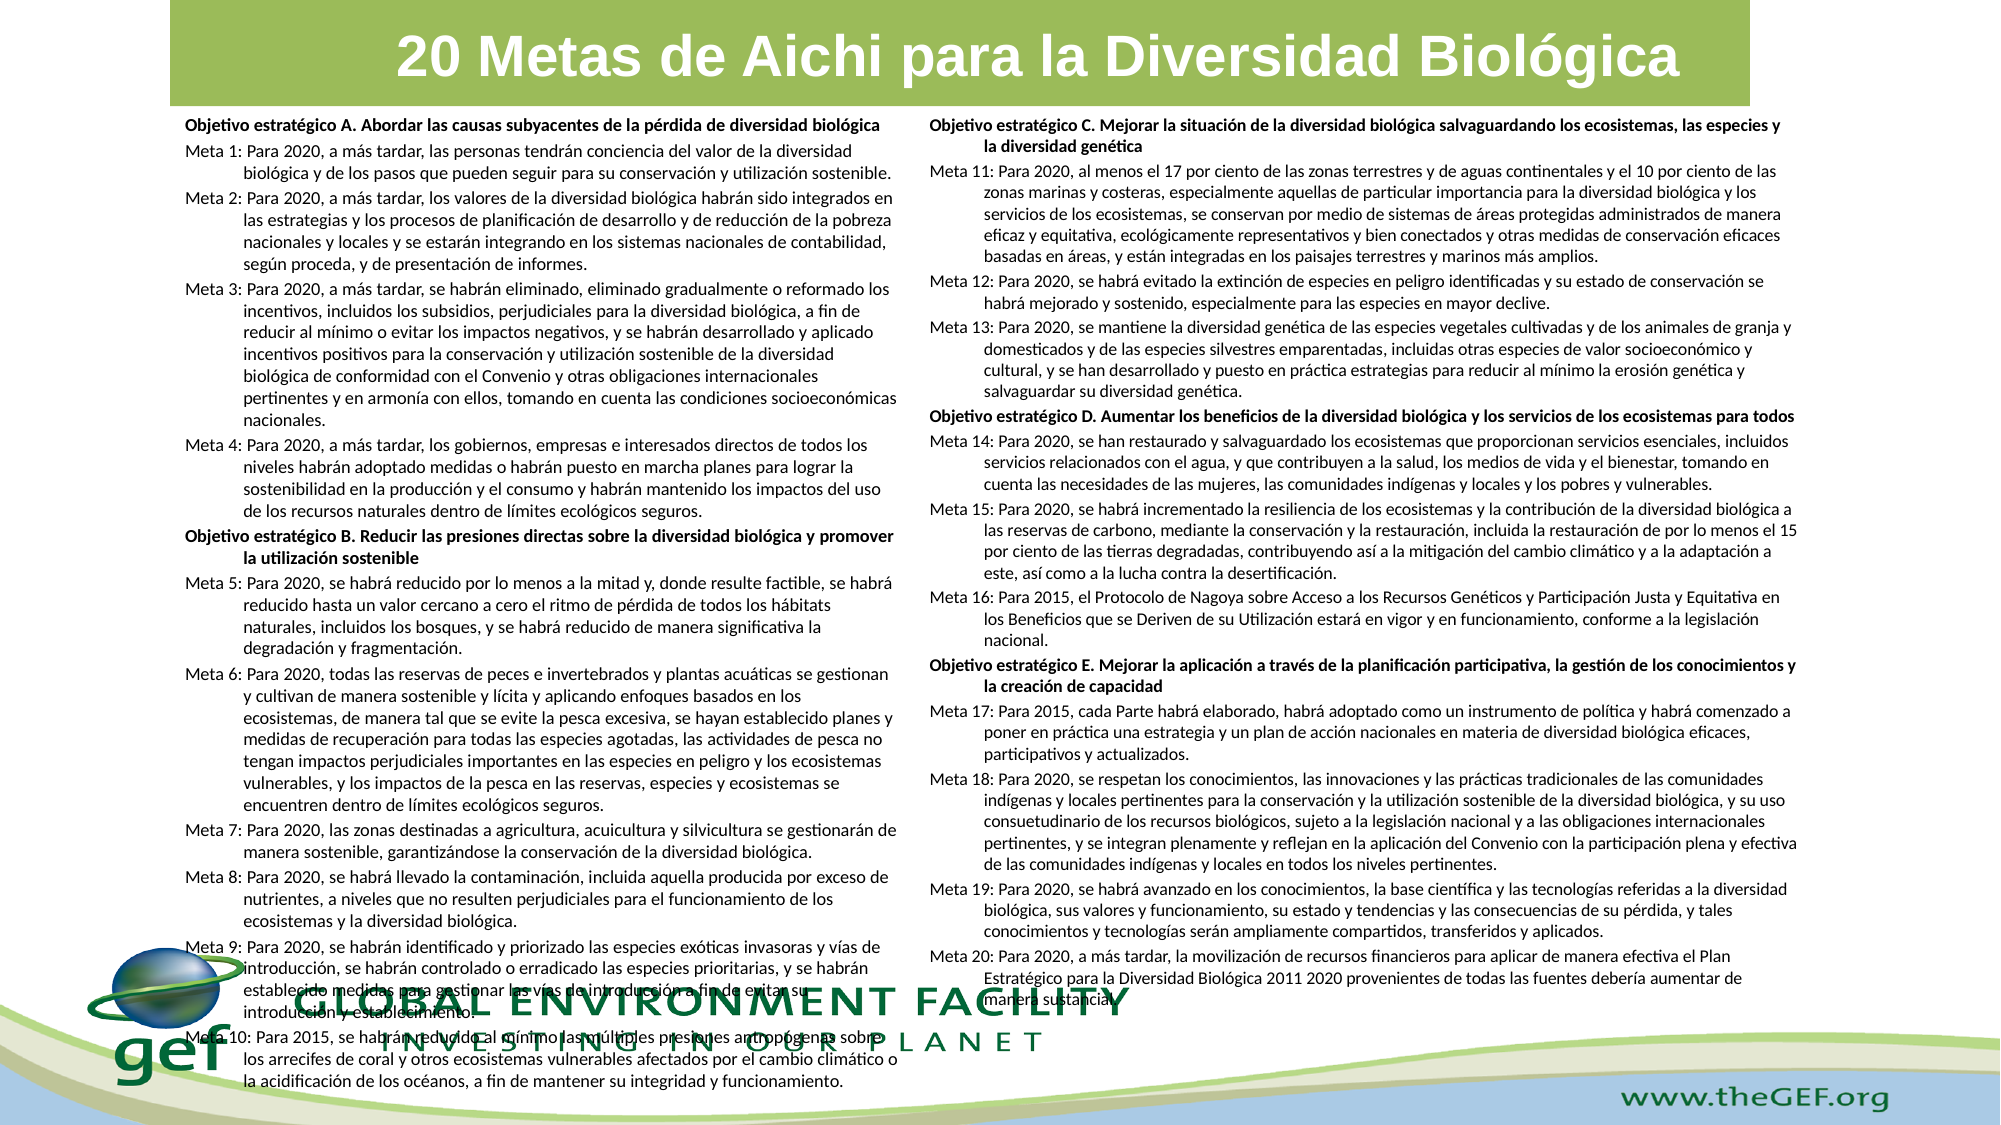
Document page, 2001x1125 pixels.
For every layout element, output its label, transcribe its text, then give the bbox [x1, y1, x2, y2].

picture [0, 920, 2000, 1125]
list Objetivo estratégico A. Abordar las causas subyacentes de la pérdida de diversidad biológica Meta 1: Para 2020, a más tardar, las personas tendrán conciencia del valor de la diversidad biológica y de los pasos que pueden seguir para su conservación y utilización sostenible. Meta 2: Para 2020, a más tardar, los valores de la diversidad biológica habrán sido integrados en las estrategias y los procesos de planificación de desarrollo y de reducción de la pobreza nacionales y locales y se estarán integrando en los sistemas nacionales de contabilidad, según proceda, y de presentación de informes. Meta 3: Para 2020, a más tardar, se habrán eliminado, eliminado gradualmente o reformado los incentivos, incluidos los subsidios, perjudiciales para la diversidad biológica, a fin de reducir al mínimo o evitar los impactos negativos, y se habrán desarrollado y aplicado incentivos positivos para la conservación y utilización sostenible de la diversidad biológica de conformidad con el Convenio y otras obligaciones internacionales pertinentes y en armonía con ellos, tomando en cuenta las condiciones socioeconómicas nacionales. Meta 4: Para 2020, a más tardar, los gobiernos, empresas e interesados directos de todos los niveles habrán adoptado medidas o habrán puesto en marcha planes para lograr la sostenibilidad en la producción y el consumo y habrán mantenido los impactos del uso de los recursos naturales dentro de límites ecológicos seguros. Objetivo estratégico B. Reducir las presiones directas sobre la diversidad biológica y promover la utilización sostenible Meta 5: Para 2020, se habrá reducido por lo menos a la mitad y, donde resulte factible, se habrá reducido hasta un valor cercano a cero el ritmo de pérdida de todos los hábitats naturales, incluidos los bosques, y se habrá reducido de manera significativa la degradación y fragmentación. Meta 6: Para 2020, todas las reservas de peces e invertebrados y plantas acuáticas se gestionan y cultivan de manera sostenible y lícita y aplicando enfoques basados en los ecosistemas, de manera tal que se evite la pesca excesiva, se hayan establecido planes y medidas de recuperación para todas las especies agotadas, las actividades de pesca no tengan impactos perjudiciales importantes en las especies en peligro y los ecosistemas vulnerables, y los impactos de la pesca en las reservas, especies y ecosistemas se encuentren dentro de límites ecológicos seguros. Meta 7: Para 2020, las zonas destinadas a agricultura, acuicultura y silvicultura se gestionarán de manera sostenible, garantizándose la conservación de la diversidad biológica. Meta 8: Para 2020, se habrá llevado la contaminación, incluida aquella producida por exceso de nutrientes, a niveles que no resulten perjudiciales para el funcionamiento de los ecosistemas y la diversidad biológica. Meta 9: Para 2020, se habrán identificado y priorizado las especies exóticas invasoras y vías de introducción, se habrán controlado o erradicado las especies prioritarias, y se habrán establecido medidas para gestionar las vías de introducción a fin de evitar su introducción y establecimiento. Meta 10: Para 2015, se habrán reducido al mínimo las múltiples presiones antropógenas sobre los arrecifes de coral y otros ecosistemas vulnerables afectados por el cambio climático o la acidificación de los océanos, a fin de mantener su integridad y funcionamiento. [169, 105, 915, 1101]
text_box 20 Metas de Aichi para la Diversidad Biológica [170, 0, 1750, 105]
list Objetivo estratégico C. Mejorar la situación de la diversidad biológica salvaguardando los ecosistemas, las especies y la diversidad genética Meta 11: Para 2020, al menos el 17 por ciento de las zonas terrestres y de aguas continentales y el 10 por ciento de las zonas marinas y costeras, especialmente aquellas de particular importancia para la diversidad biológica y los servicios de los ecosistemas, se conservan por medio de sistemas de áreas protegidas administrados de manera eficaz y equitativa, ecológicamente representativos y bien conectados y otras medidas de conservación eficaces basadas en áreas, y están integradas en los paisajes terrestres y marinos más amplios. Meta 12: Para 2020, se habrá evitado la extinción de especies en peligro identificadas y su estado de conservación se habrá mejorado y sostenido, especialmente para las especies en mayor declive. Meta 13: Para 2020, se mantiene la diversidad genética de las especies vegetales cultivadas y de los animales de granja y domesticados y de las especies silvestres emparentadas, incluidas otras especies de valor socioeconómico y cultural, y se han desarrollado y puesto en práctica estrategias para reducir al mínimo la erosión genética y salvaguardar su diversidad genética. Objetivo estratégico D. Aumentar los beneficios de la diversidad biológica y los servicios de los ecosistemas para todos Meta 14: Para 2020, se han restaurado y salvaguardado los ecosistemas que proporcionan servicios esenciales, incluidos servicios relacionados con el agua, y que contribuyen a la salud, los medios de vida y el bienestar, tomando en cuenta las necesidades de las mujeres, las comunidades indígenas y locales y los pobres y vulnerables. Meta 15: Para 2020, se habrá incrementado la resiliencia de los ecosistemas y la contribución de la diversidad biológica a las reservas de carbono, mediante la conservación y la restauración, incluida la restauración de por lo menos el 15 por ciento de las tierras degradadas, contribuyendo así a la mitigación del cambio climático y a la adaptación a este, así como a la lucha contra la desertificación. Meta 16: Para 2015, el Protocolo de Nagoya sobre Acceso a los Recursos Genéticos y Participación Justa y Equitativa en los Beneficios que se Deriven de su Utilización estará en vigor y en funcionamiento, conforme a la legislación nacional. Objetivo estratégico E. Mejorar la aplicación a través de la planificación participativa, la gestión de los conocimientos y la creación de capacidad Meta 17: Para 2015, cada Parte habrá elaborado, habrá adoptado como un instrumento de política y habrá comenzado a poner en práctica una estrategia y un plan de acción nacionales en materia de diversidad biológica eficaces, participativos y actualizados. Meta 18: Para 2020, se respetan los conocimientos, las innovaciones y las prácticas tradicionales de las comunidades indígenas y locales pertinentes para la conservación y la utilización sostenible de la diversidad biológica, y su uso consuetudinario de los recursos biológicos, sujeto a la legislación nacional y a las obligaciones internacionales pertinentes, y se integran plenamente y reflejan en la aplicación del Convenio con la participación plena y efectiva de las comunidades indígenas y locales en todos los niveles pertinentes. Meta 19: Para 2020, se habrá avanzado en los conocimientos, la base científica y las tecnologías referidas a la diversidad biológica, sus valores y funcionamiento, su estado y tendencias y las consecuencias de su pérdida, y tales conocimientos y tecnologías serán ampliamente compartidos, transferidos y aplicados. Meta 20: Para 2020, a más tardar, la movilización de recursos financieros para aplicar de manera efectiva el Plan Estratégico para la Diversidad Biológica 2011 2020 provenientes de todas las fuentes debería aumentar de manera sustancial. [914, 105, 1815, 1072]
